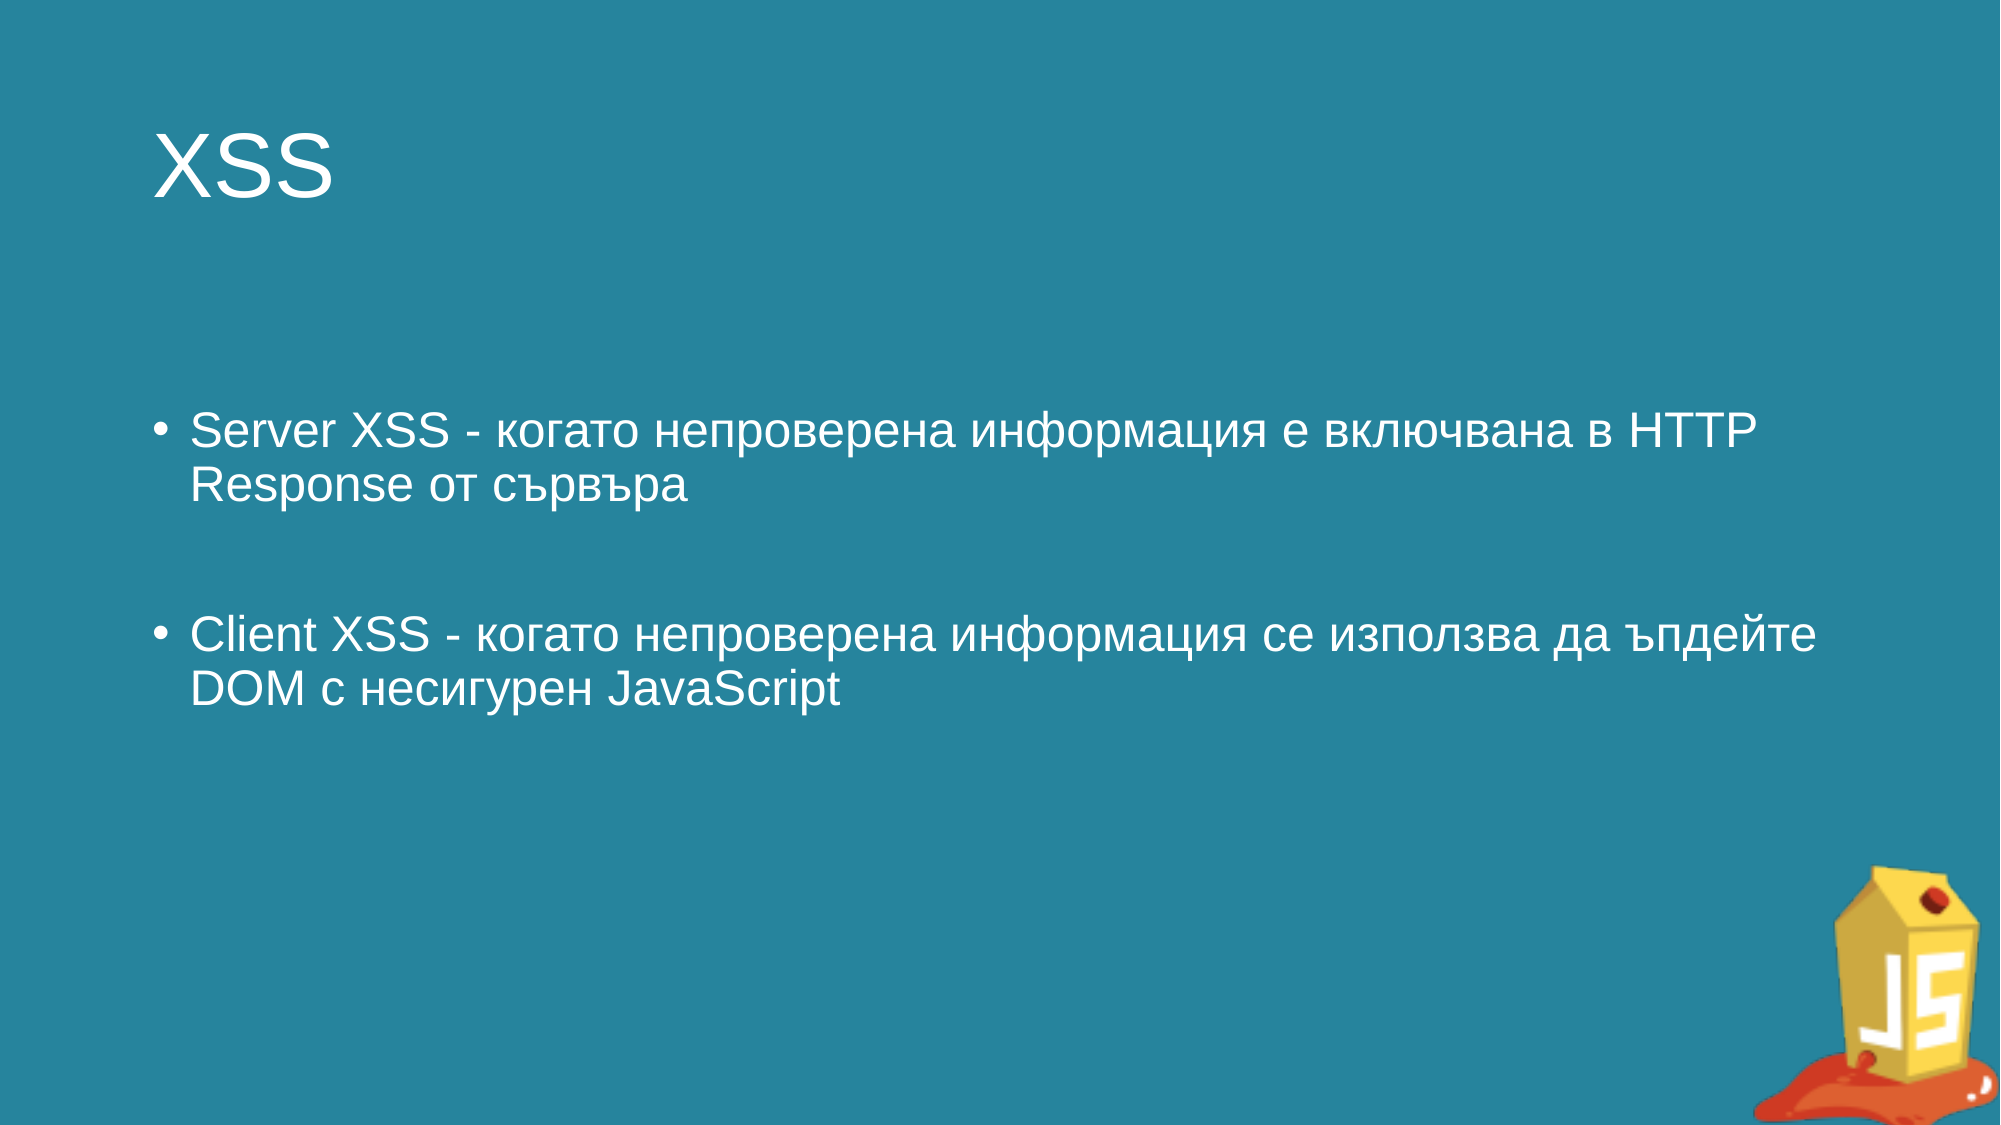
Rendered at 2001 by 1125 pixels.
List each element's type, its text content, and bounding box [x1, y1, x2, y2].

text_box Server XSS - когато непроверена информация е включвана в HTTP Response от сървъра Client XSS - когато непроверена информация се използва да ъпдейте DOM с несигурен JavaScript [137, 397, 1863, 1112]
text_box XSS [137, 59, 1863, 277]
picture [1744, 845, 2000, 1125]
